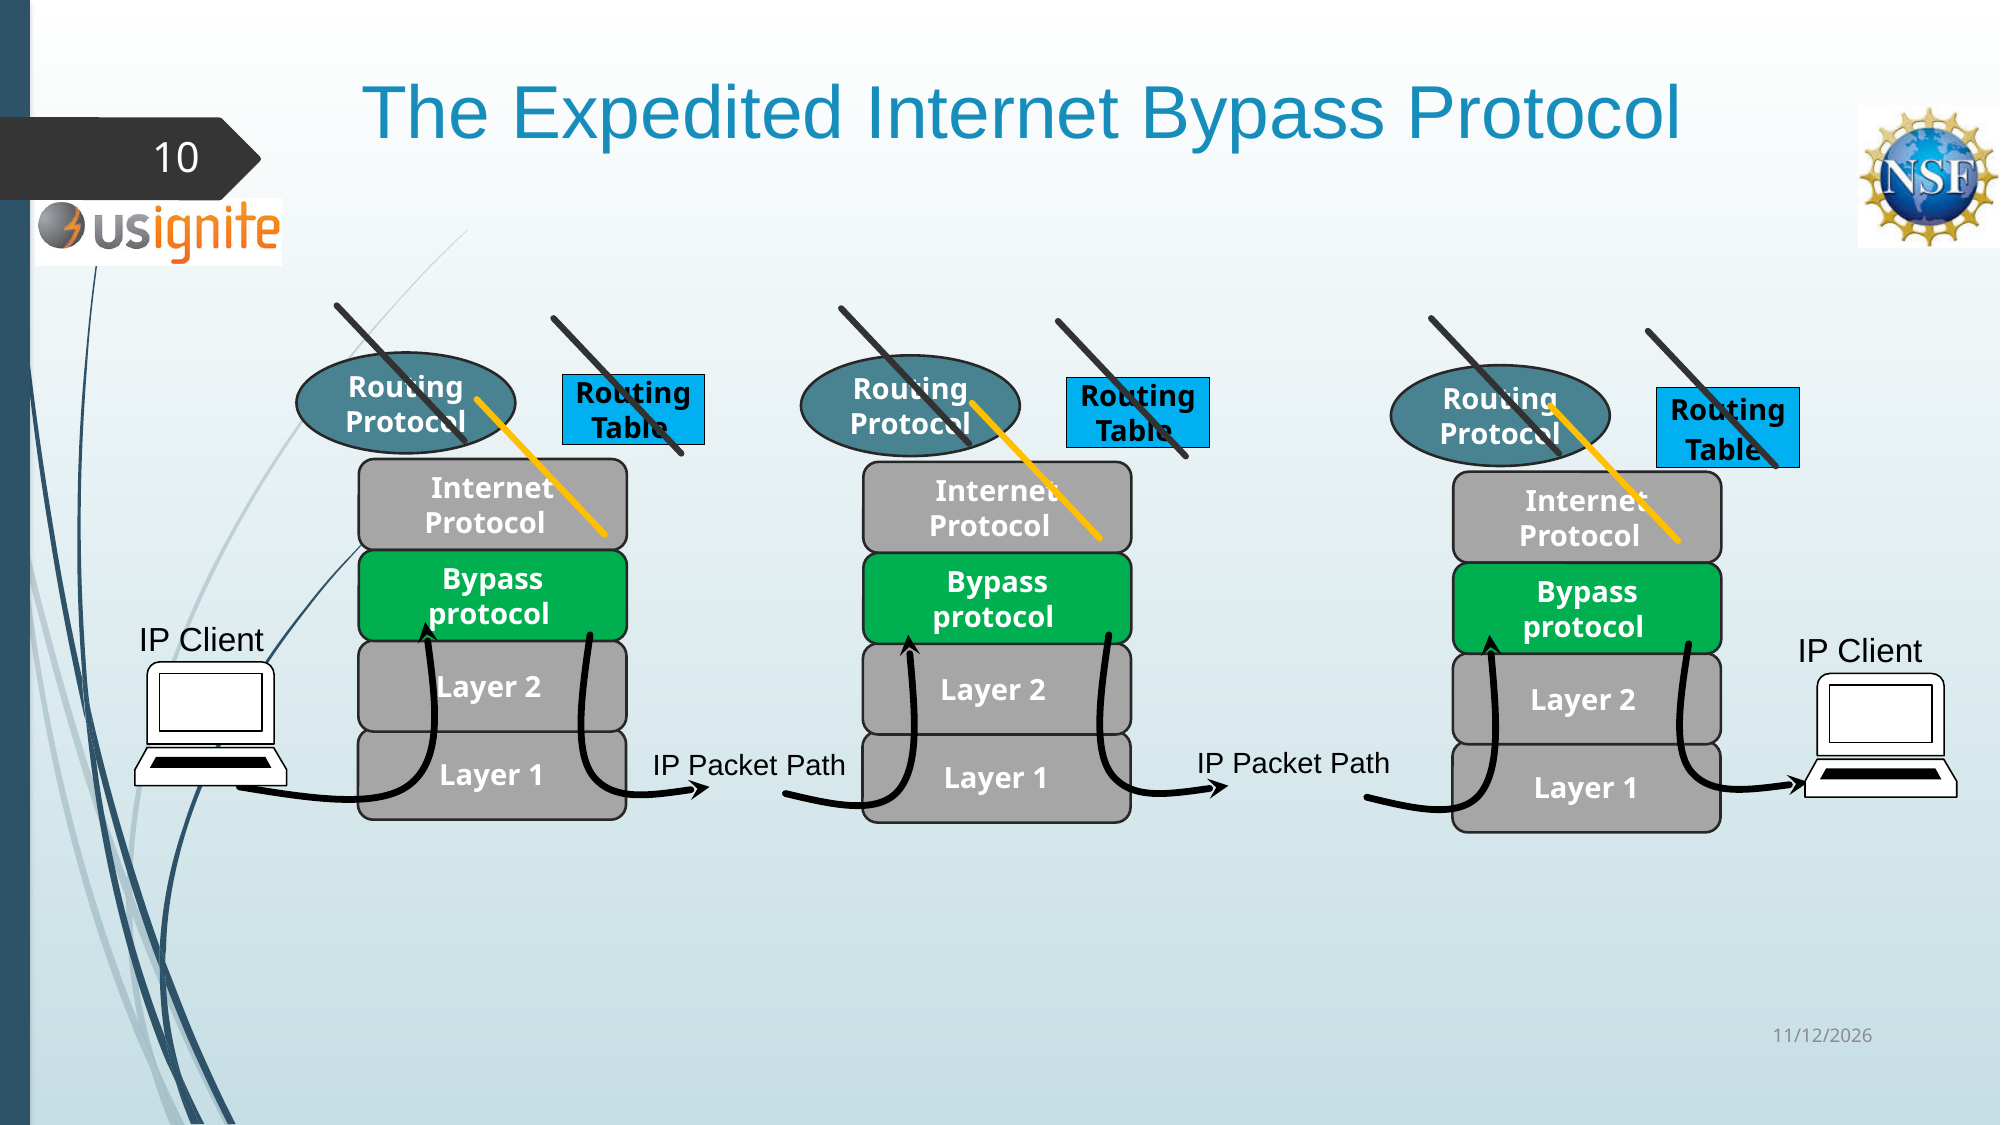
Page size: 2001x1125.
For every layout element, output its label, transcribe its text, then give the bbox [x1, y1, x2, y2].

slide_number 10 [87, 129, 216, 190]
picture [35, 198, 282, 266]
title The Expedited Internet Bypass Protocol [346, 56, 1809, 190]
picture [131, 658, 289, 788]
text_box IP Client [1815, 622, 1960, 671]
picture [1801, 669, 1959, 799]
picture [1858, 105, 2000, 248]
text_box IP Client [124, 610, 233, 666]
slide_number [1699, 1005, 1888, 1067]
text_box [239, 305, 1809, 833]
